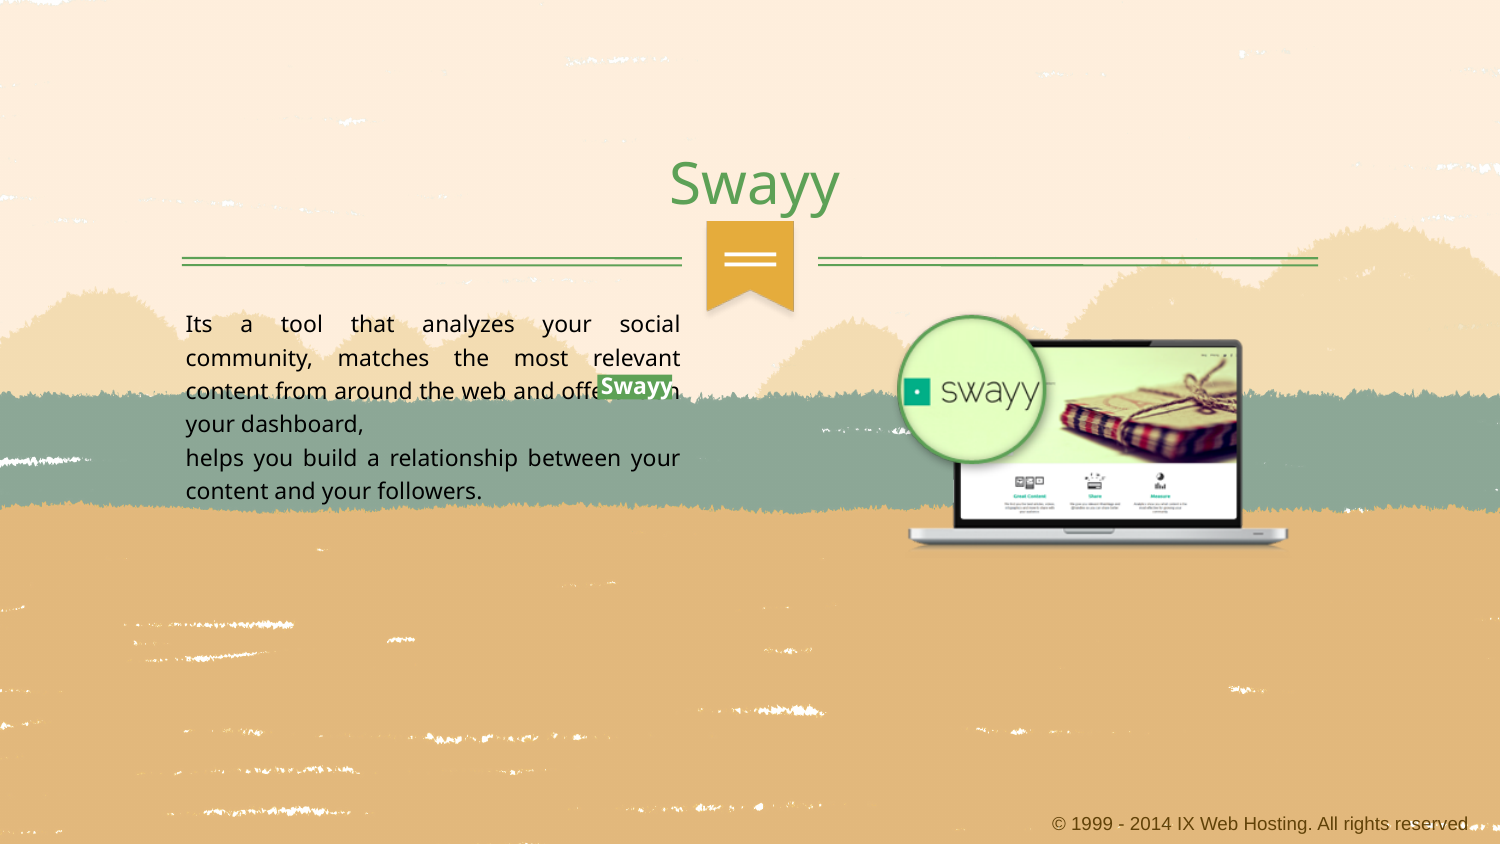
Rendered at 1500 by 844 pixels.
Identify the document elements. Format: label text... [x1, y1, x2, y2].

text_box Swayy [586, 364, 712, 407]
text_box Its a tool that analyzes your social community, matches the most relevant content from around the web and offers it on your dashboard, helps you build a relationship between your content and your followers. [170, 296, 696, 512]
picture [0, 0, 1500, 844]
text_box © 1999 - 2014 IX Web Hosting. All rights reserved [1037, 804, 1500, 842]
text_box Swayy [655, 138, 900, 220]
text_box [181, 221, 1319, 323]
